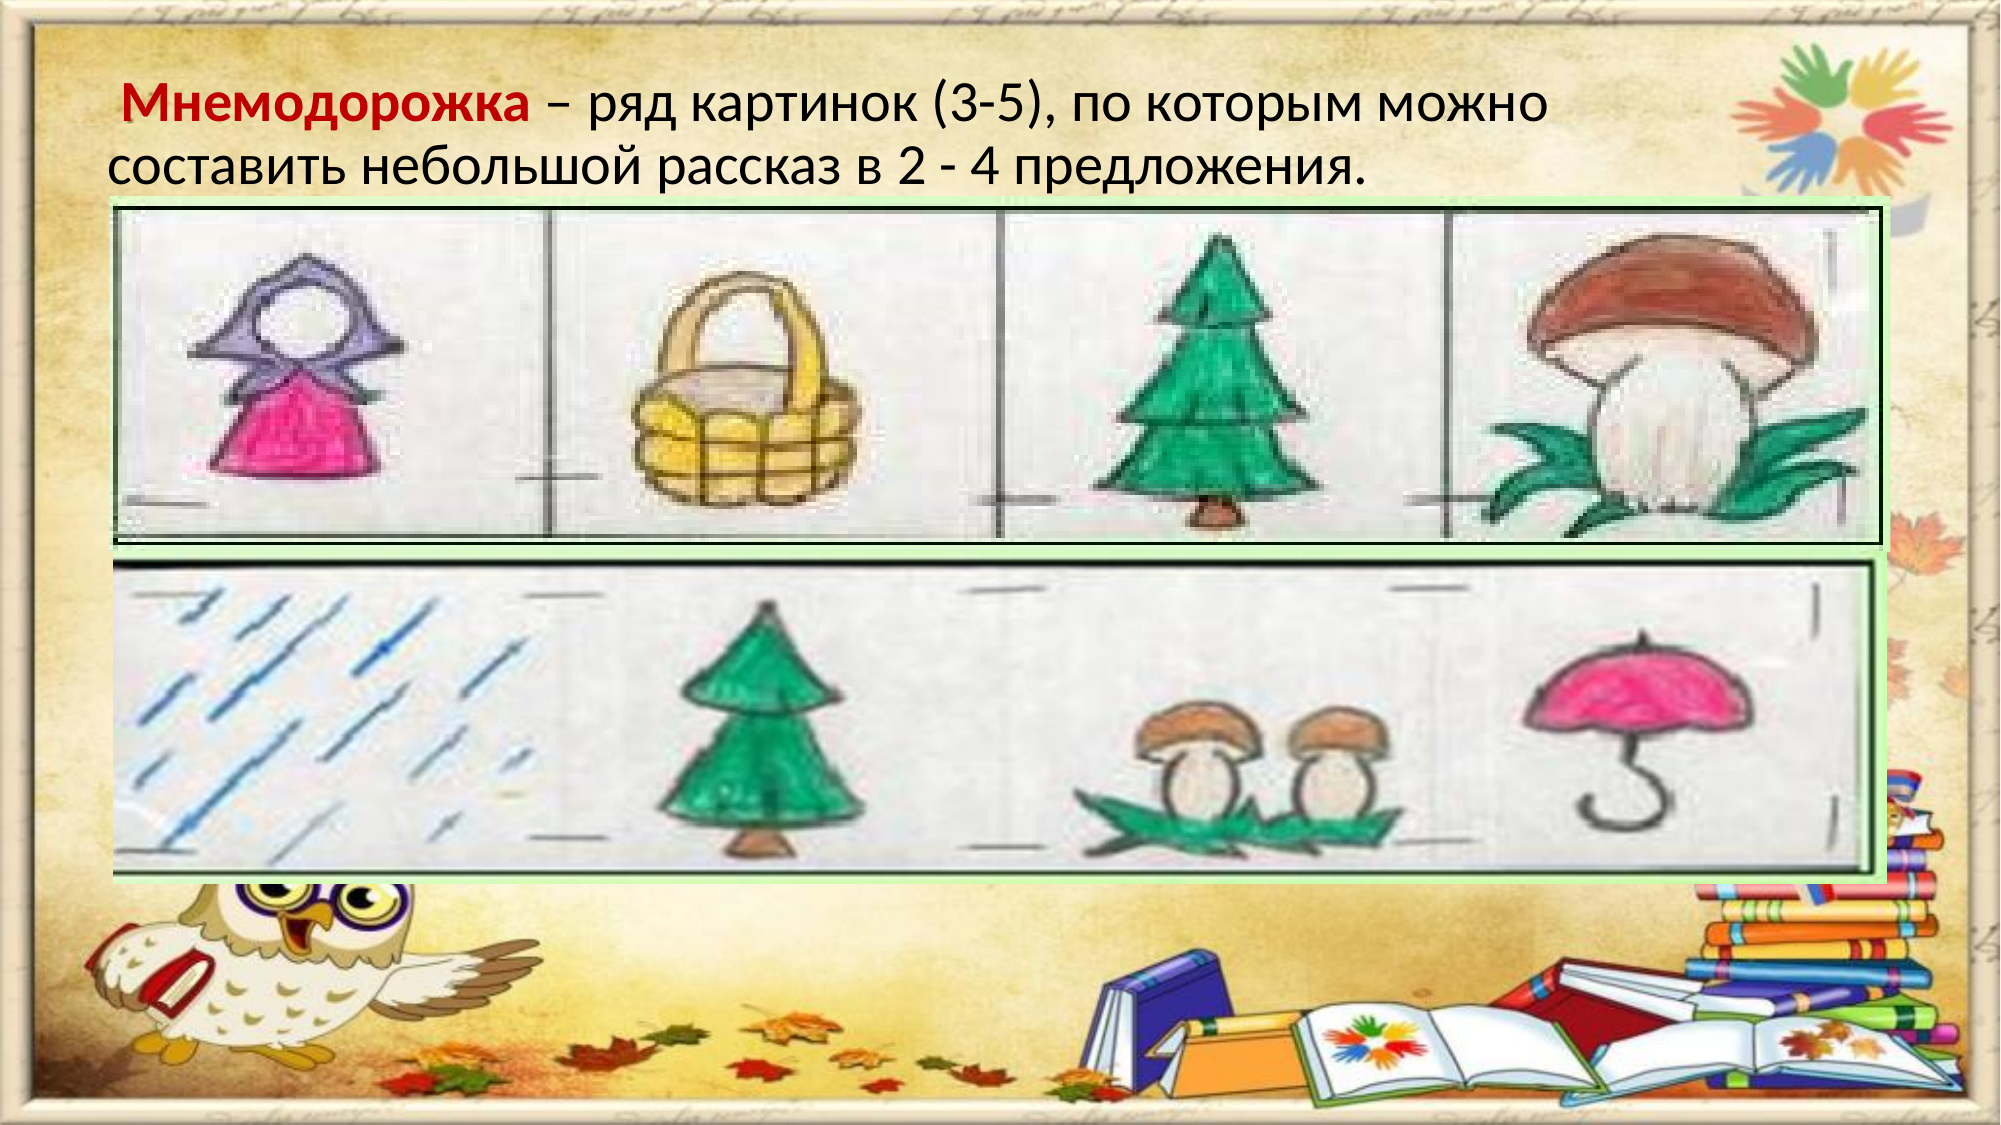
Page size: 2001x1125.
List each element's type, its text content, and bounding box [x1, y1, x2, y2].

picture [0, 0, 2001, 1125]
list Мнемодорожка – ряд картинок (3-5), по которым можно составить небольшой рассказ в 2 - 4 предложения. [92, 63, 1818, 243]
